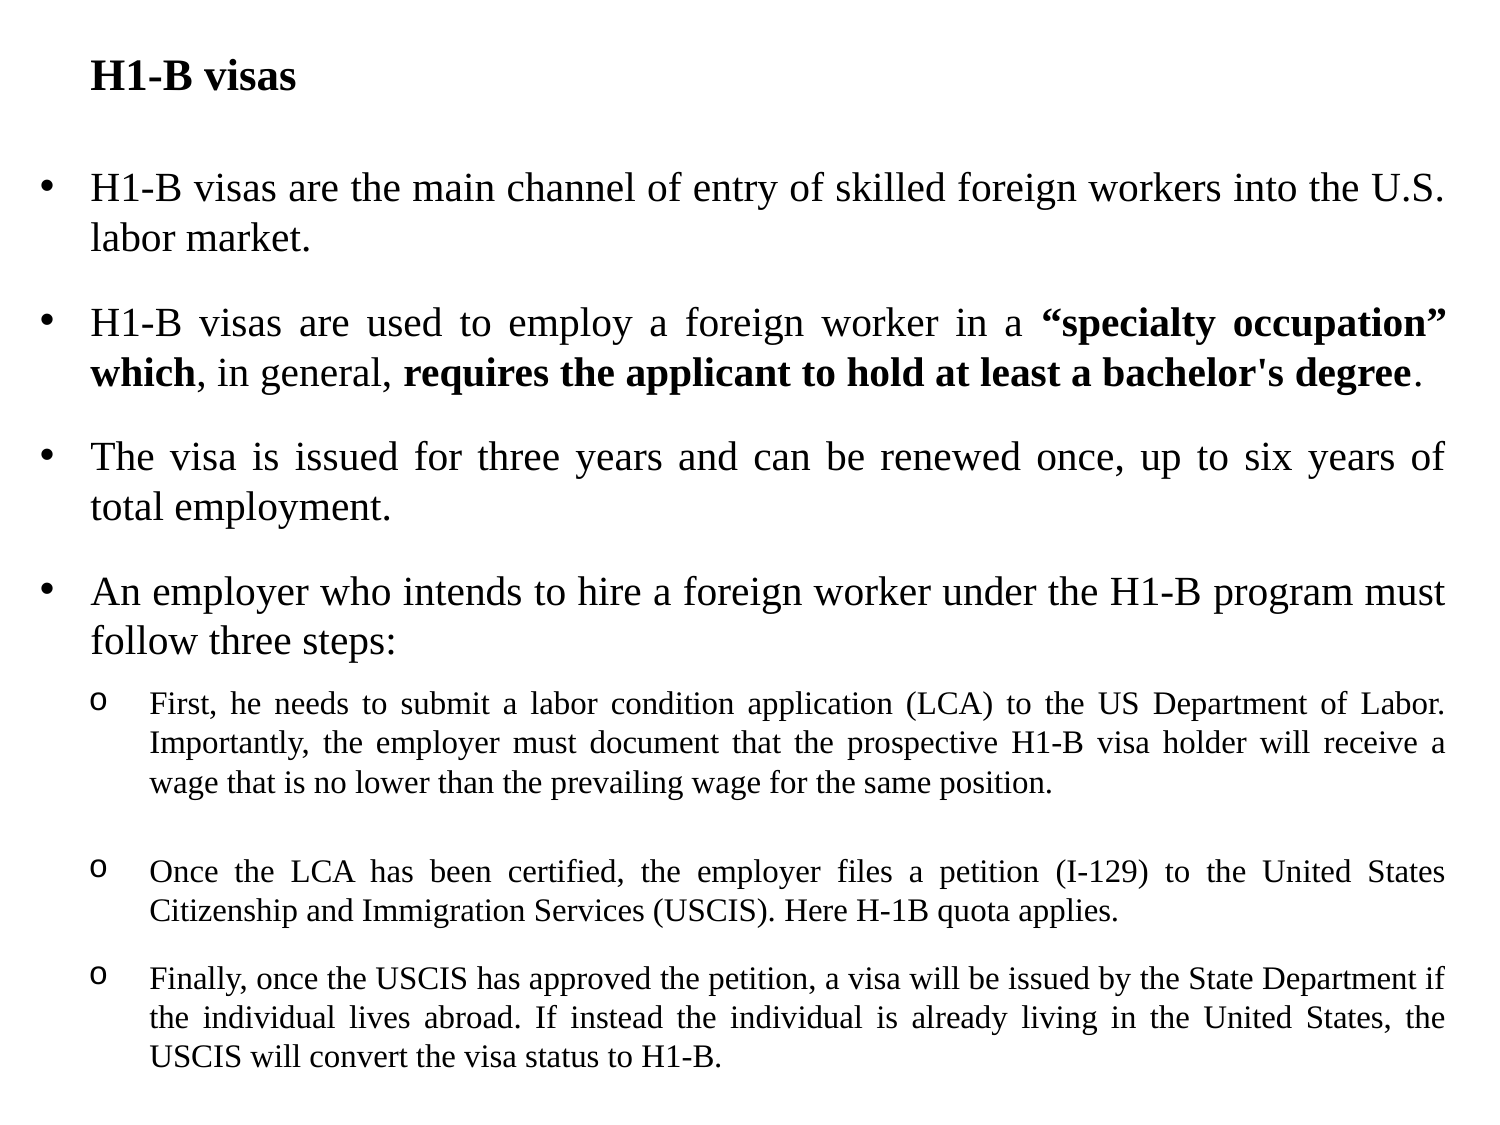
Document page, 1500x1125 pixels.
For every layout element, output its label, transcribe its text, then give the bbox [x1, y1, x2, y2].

list H1-B visas H1-B visas are the main channel of entry of skilled foreign workers into the U.S. labor market. H1-B visas are used to employ a foreign worker in a “specialty occupation” which, in general, requires the applicant to hold at least a bachelor's degree. The visa is issued for three years and can be renewed once, up to six years of total employment. An employer who intends to hire a foreign worker under the H1-B program must follow three steps: First, he needs to submit a labor condition application (LCA) to the US Department of Labor. Importantly, the employer must document that the prospective H1-B visa holder will receive a wage that is no lower than the prevailing wage for the same position. Once the LCA has been certified, the employer files a petition (I-129) to the United States Citizenship and Immigration Services (USCIS). Here H-1B quota applies. Finally, once the USCIS has approved the petition, a visa will be issued by the State Department if the individual lives abroad. If instead the individual is already living in the United States, the USCIS will convert the visa status to H1-B. [24, 37, 1463, 1088]
